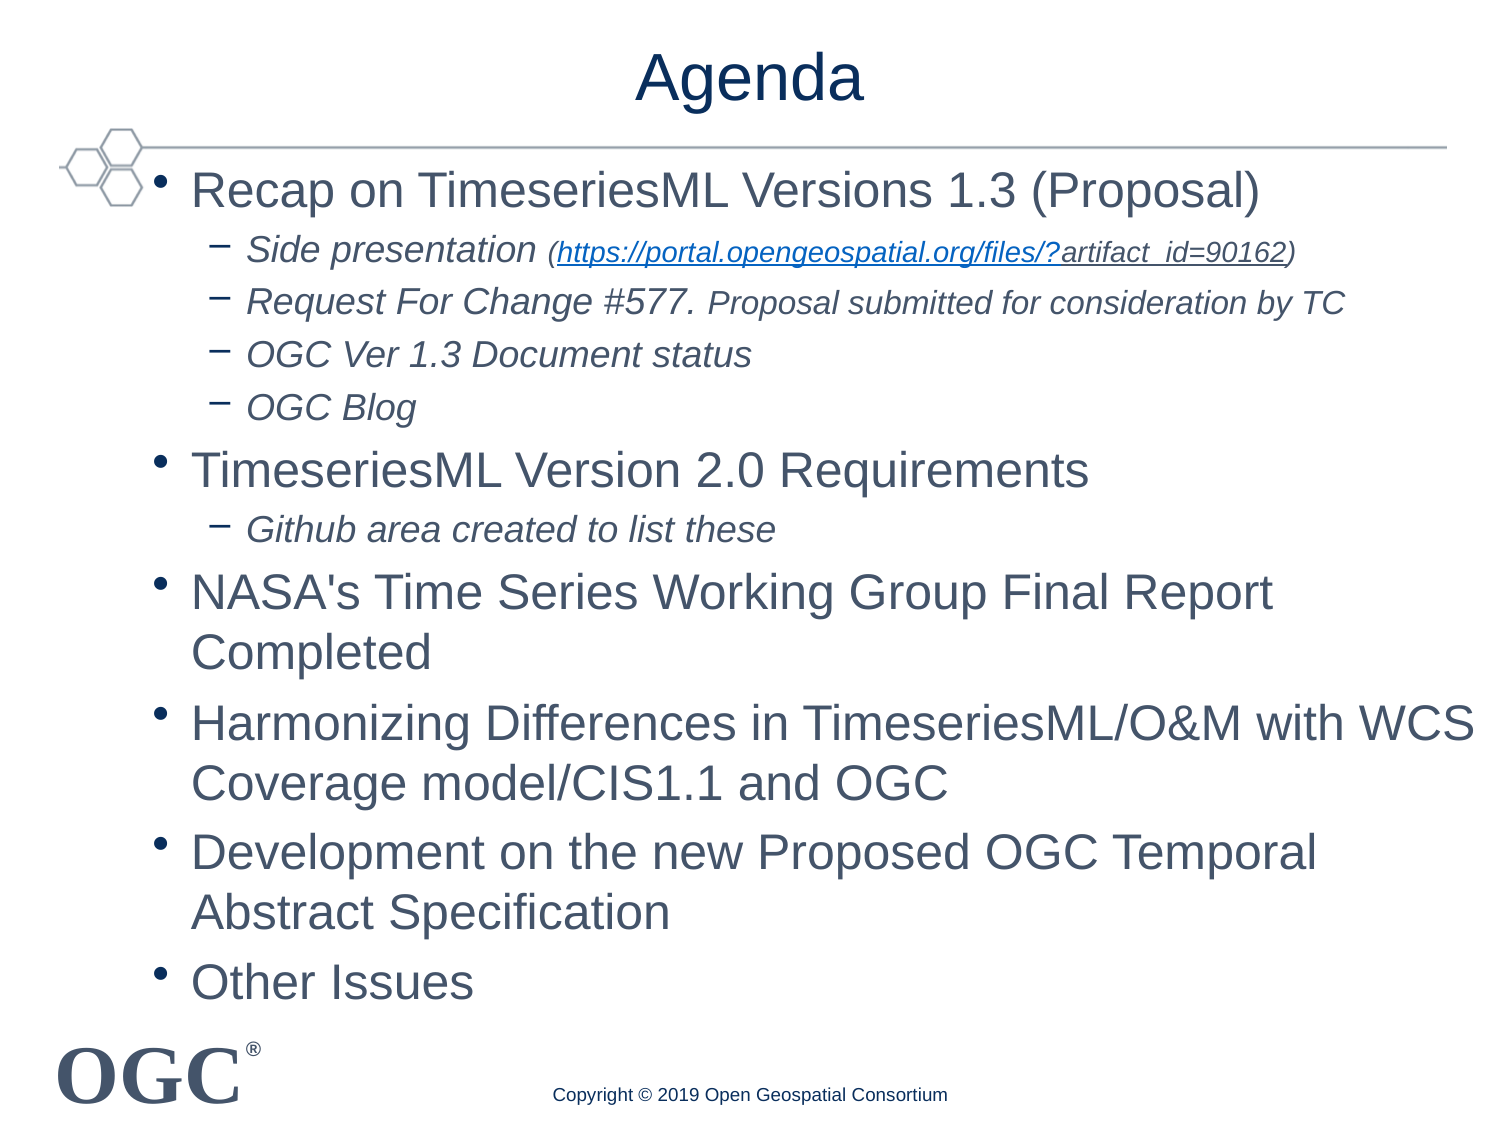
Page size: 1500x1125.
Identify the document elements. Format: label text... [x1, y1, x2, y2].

title Agenda [37, 22, 1463, 136]
picture [59, 136, 1447, 208]
text_box Recap on TimeseriesML Versions 1.3 (Proposal) Side presentation (https://portal.opengeospatial.org/files/?artifact_id=90162) Request For Change #577. Proposal submitted for consideration by TC OGC Ver 1.3 Document status OGC Blog TimeseriesML Version 2.0 Requirements Github area created to list these NASA's Time Series Working Group Final Report Completed Harmonizing Differences in TimeseriesML/O&M with WCS Coverage model/CIS1.1 and OGC Development on the new Proposed OGC Temporal Abstract Specification Other Issues [137, 149, 1500, 953]
footer Copyright © 2019 Open Geospatial Consortium [487, 1074, 1013, 1113]
